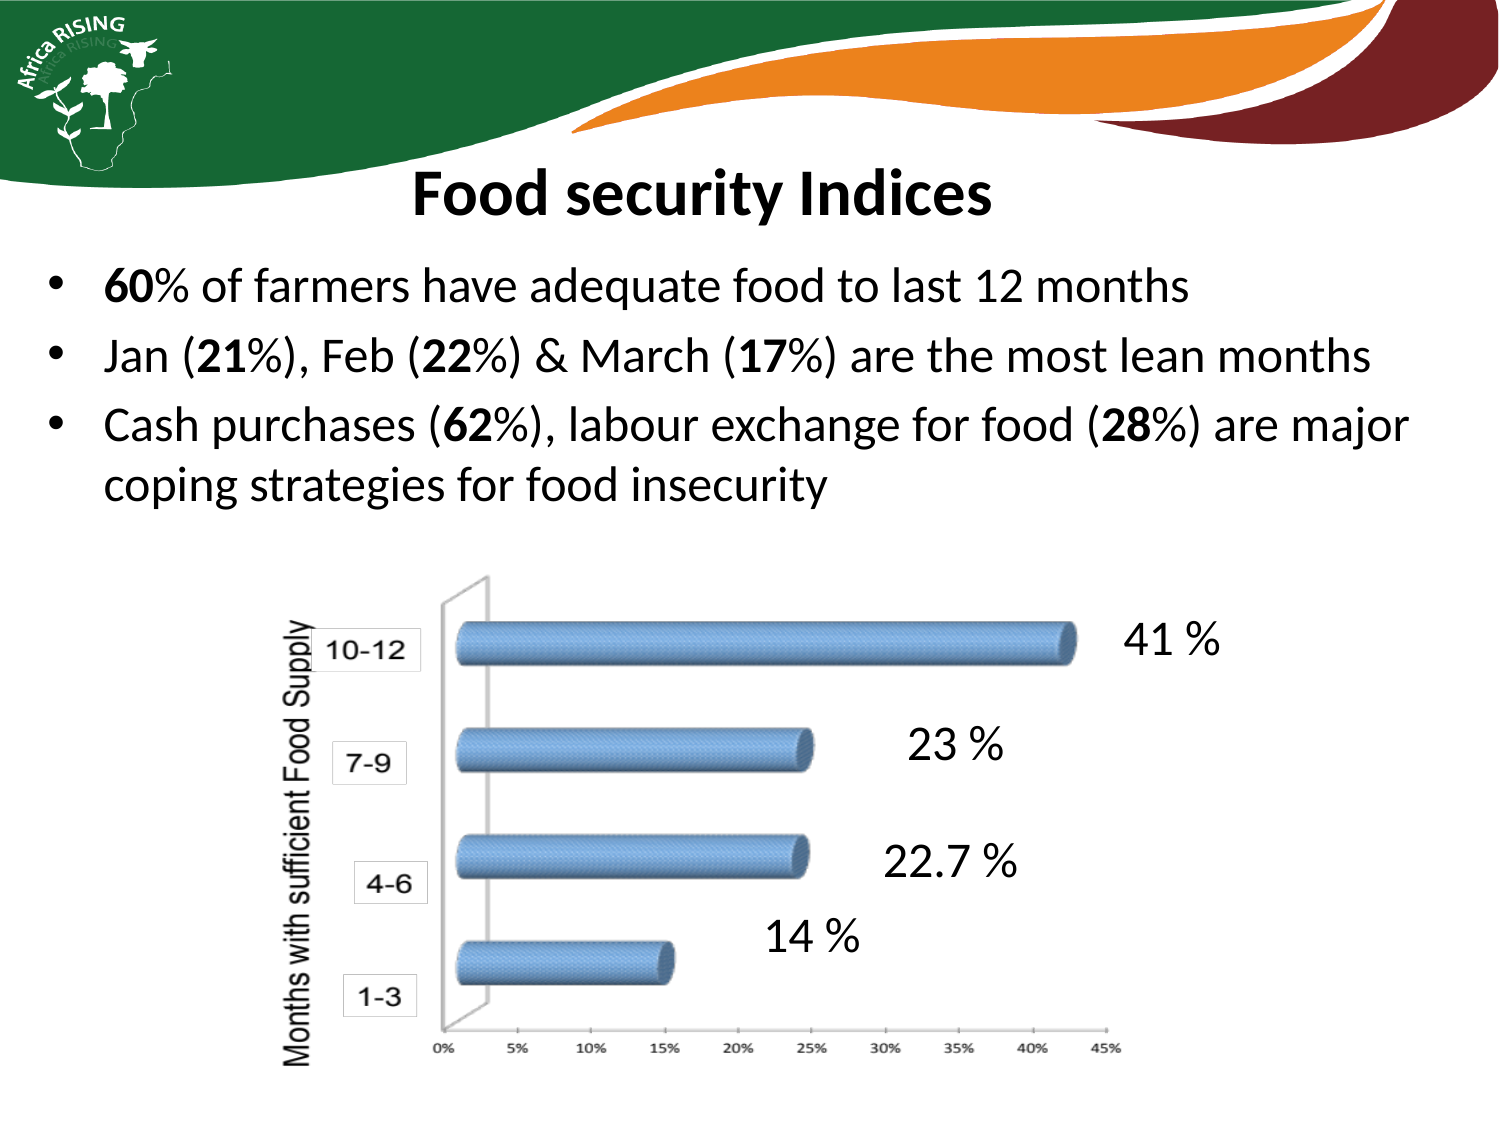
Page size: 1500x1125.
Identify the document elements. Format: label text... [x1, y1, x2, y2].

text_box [237, 557, 1366, 1125]
list 60% of farmers have adequate food to last 12 months Jan (21%), Feb (22%) & March (17%) are the most lean months Cash purchases (62%), labour exchange for food (28%) are major coping strategies for food insecurity [32, 244, 1456, 589]
text_box Food security Indices [216, 141, 1190, 237]
picture [0, 0, 1499, 188]
